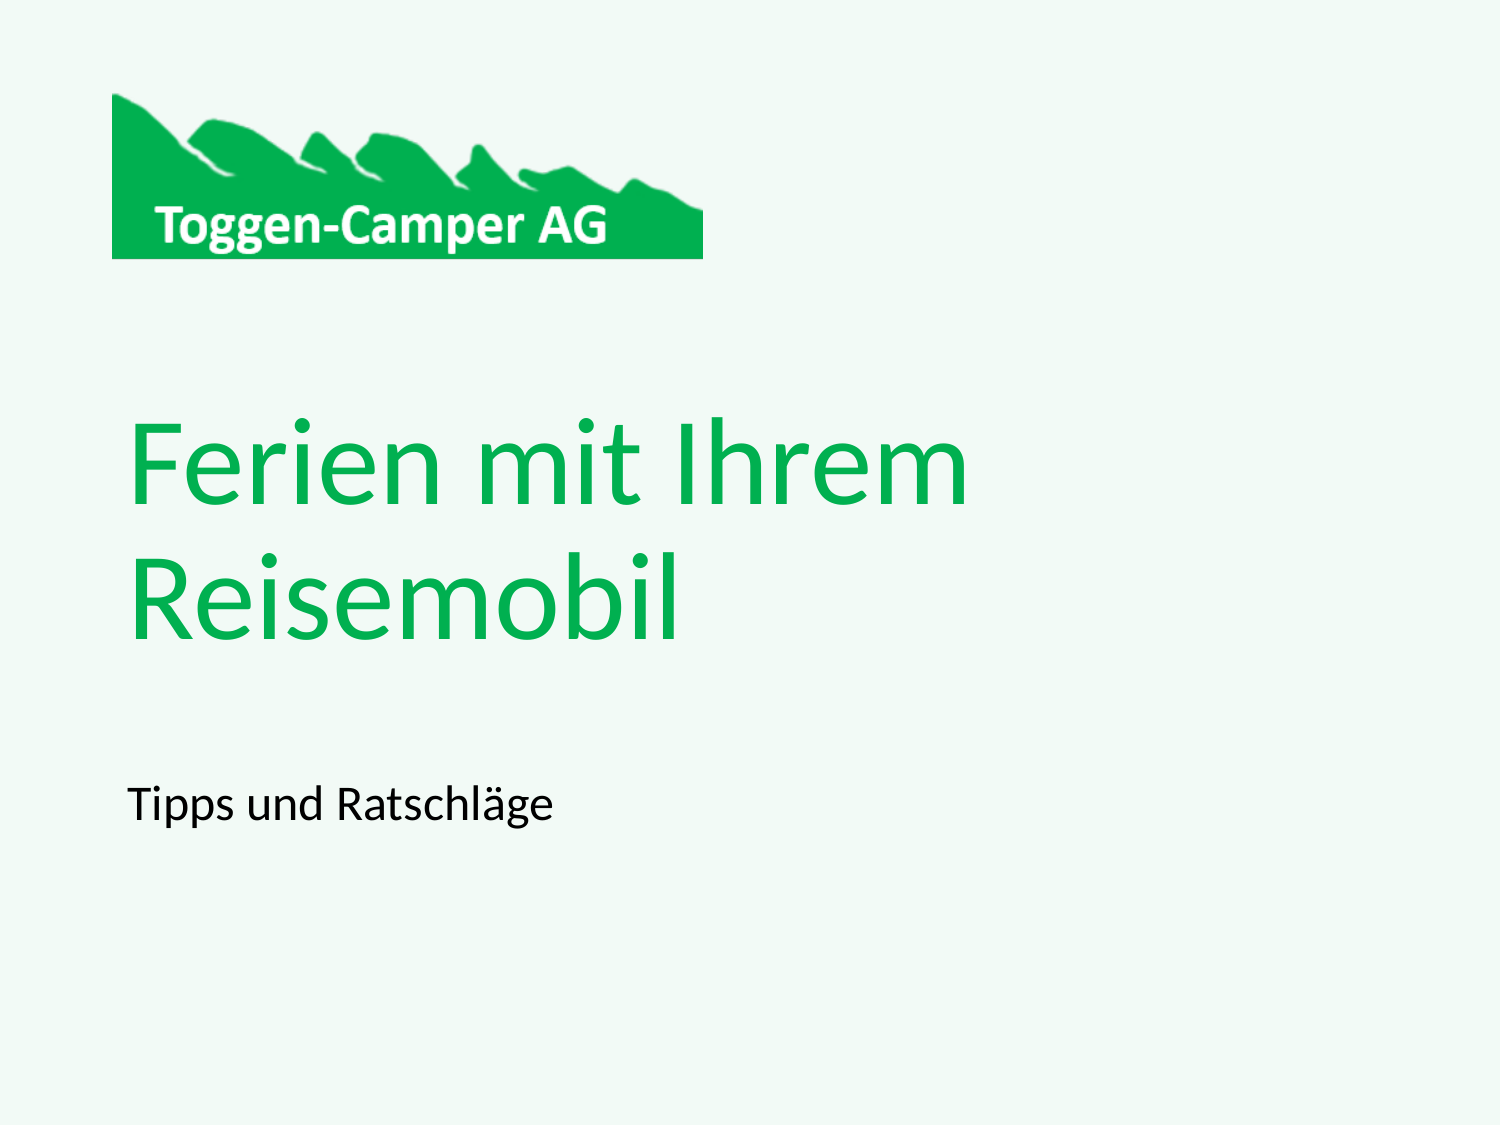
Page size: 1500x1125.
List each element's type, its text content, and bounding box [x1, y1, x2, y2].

subtitle Tipps und Ratschläge [112, 769, 1388, 1042]
title Ferien mit Ihrem Reisemobil [112, 282, 1388, 675]
picture [112, 81, 703, 282]
